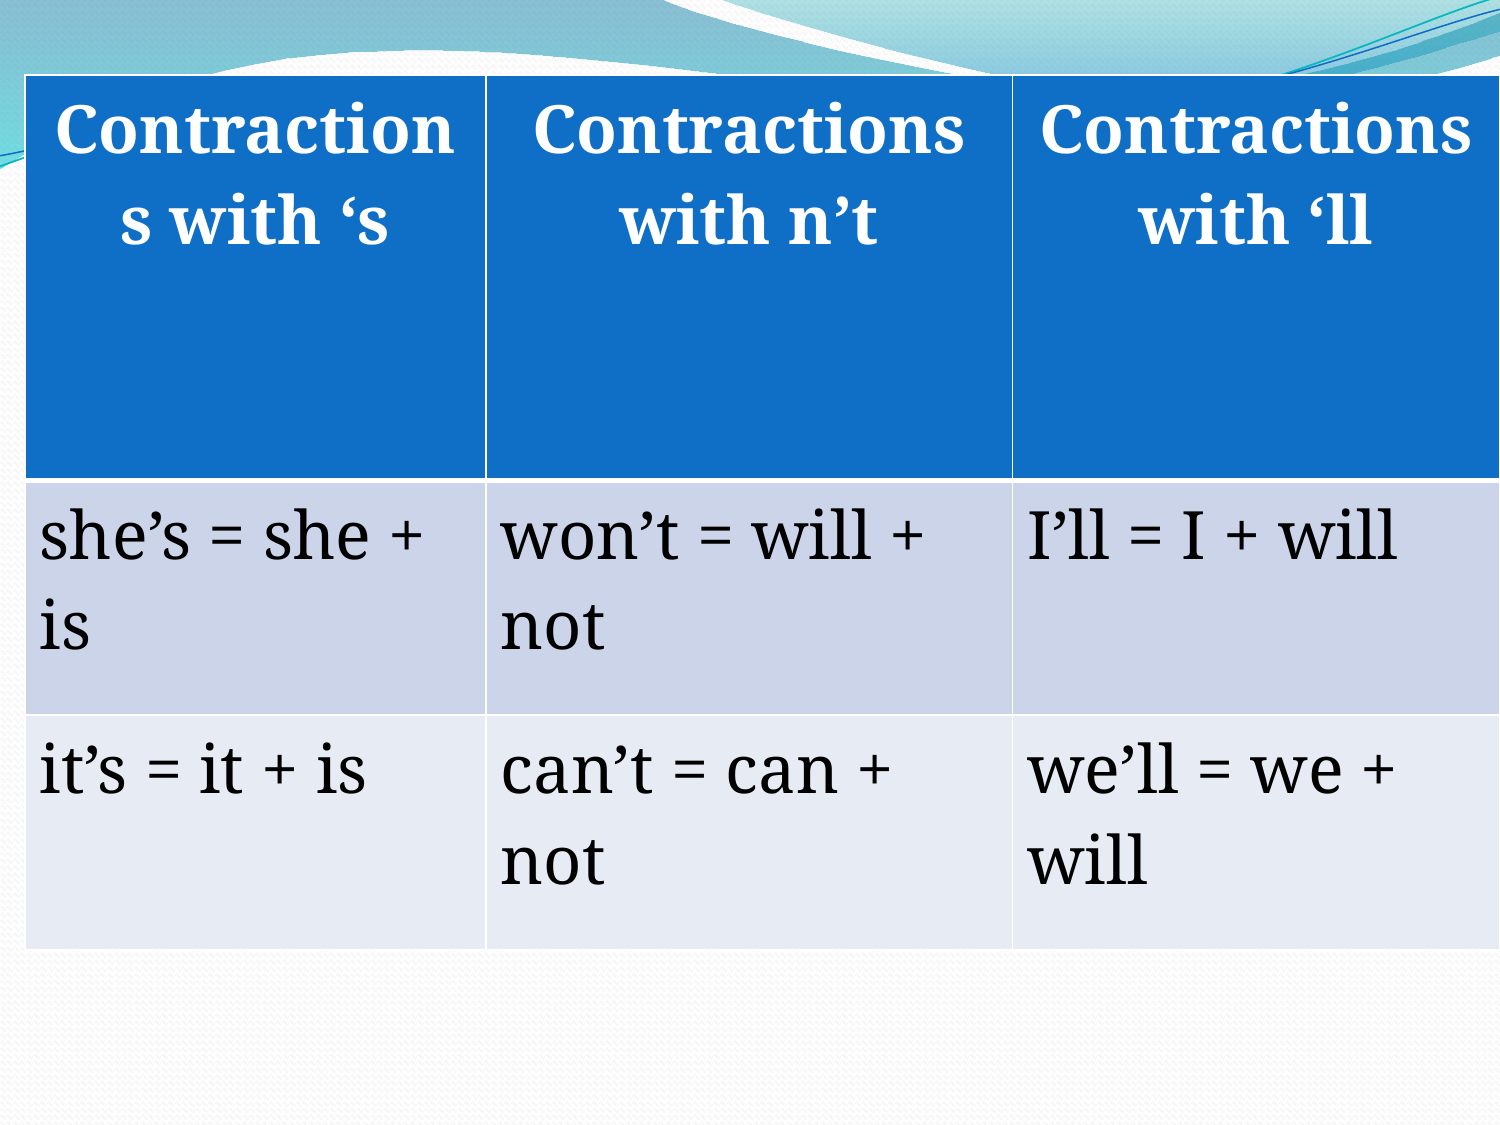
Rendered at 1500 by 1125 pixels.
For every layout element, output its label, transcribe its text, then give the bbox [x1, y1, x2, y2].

table_cell we’ll = we + will [1013, 716, 1499, 949]
table_header Contractions with ‘s [26, 76, 485, 478]
table_cell it’s = it + is [26, 716, 485, 949]
table_cell won’t = will + not [487, 483, 1012, 714]
table_header Contractions with n’t [487, 76, 1012, 478]
table_header Contractions with ‘ll [1013, 76, 1499, 478]
table_cell can’t = can + not [487, 716, 1012, 949]
table_cell I’ll = I + will [1013, 483, 1499, 714]
table_cell she’s = she + is [26, 483, 485, 714]
